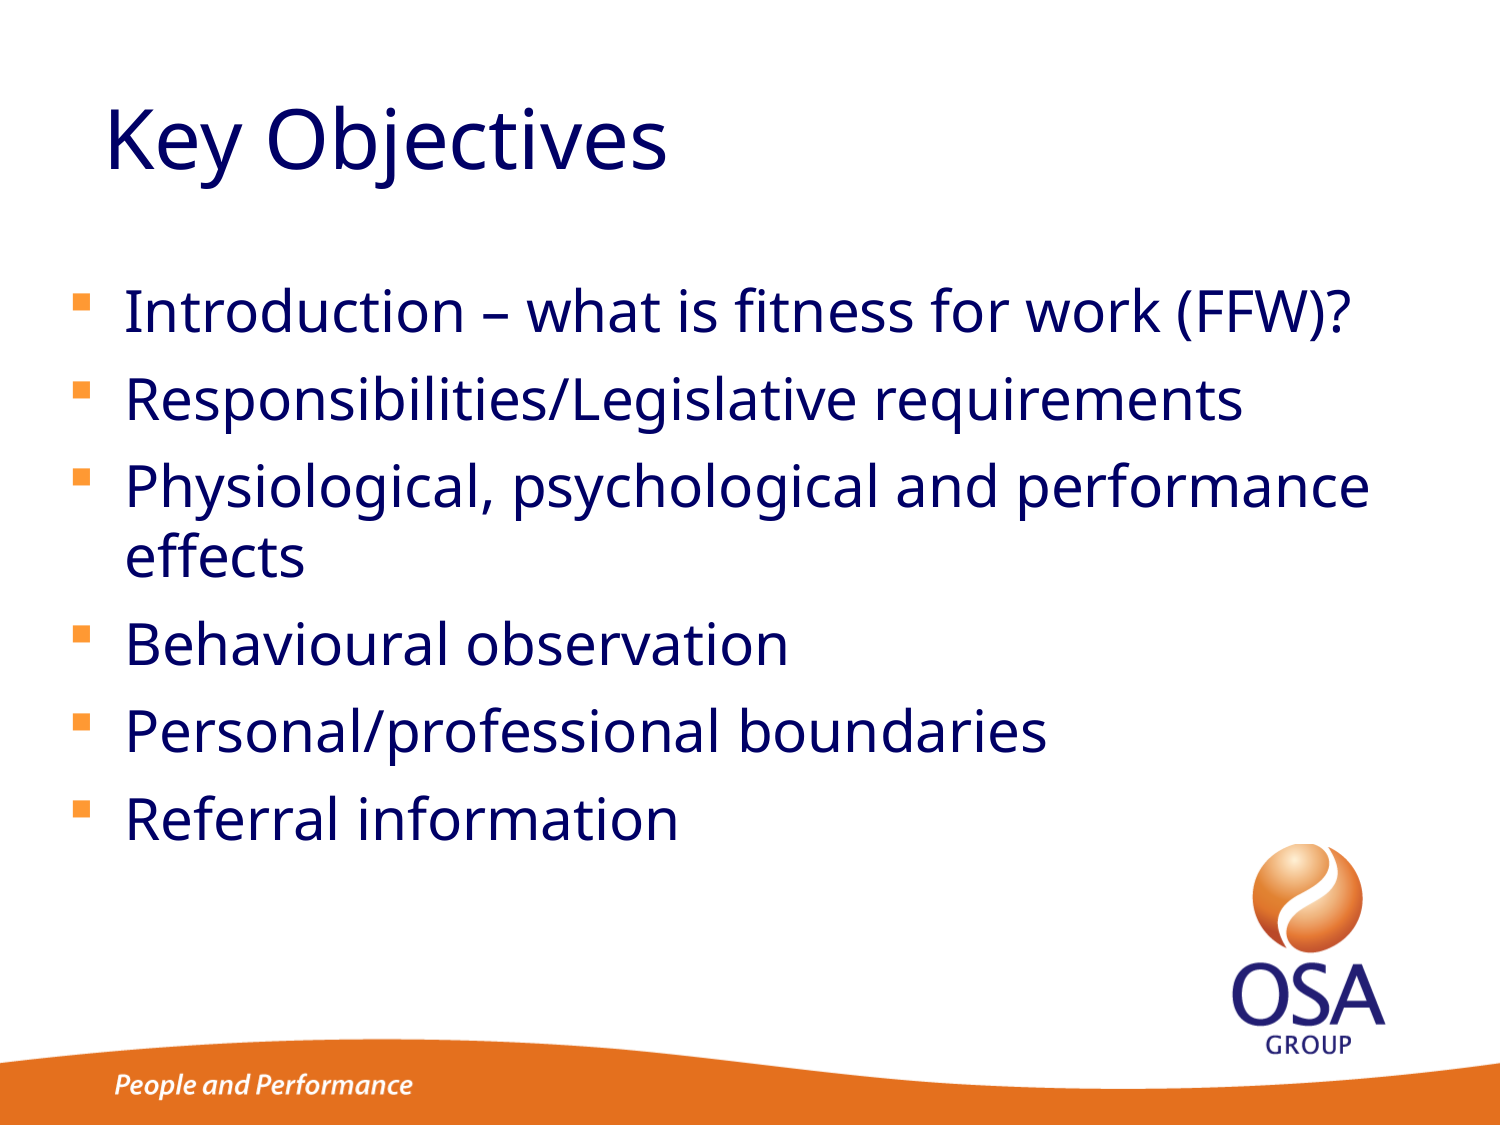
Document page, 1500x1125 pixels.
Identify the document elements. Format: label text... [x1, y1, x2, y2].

list Introduction – what is fitness for work (FFW)? Responsibilities/Legislative requirements Physiological, psychological and performance effects Behavioural observation Personal/professional boundaries Referral information [52, 266, 1389, 976]
title Key Objectives [88, 42, 1364, 231]
picture [0, 844, 1500, 1125]
